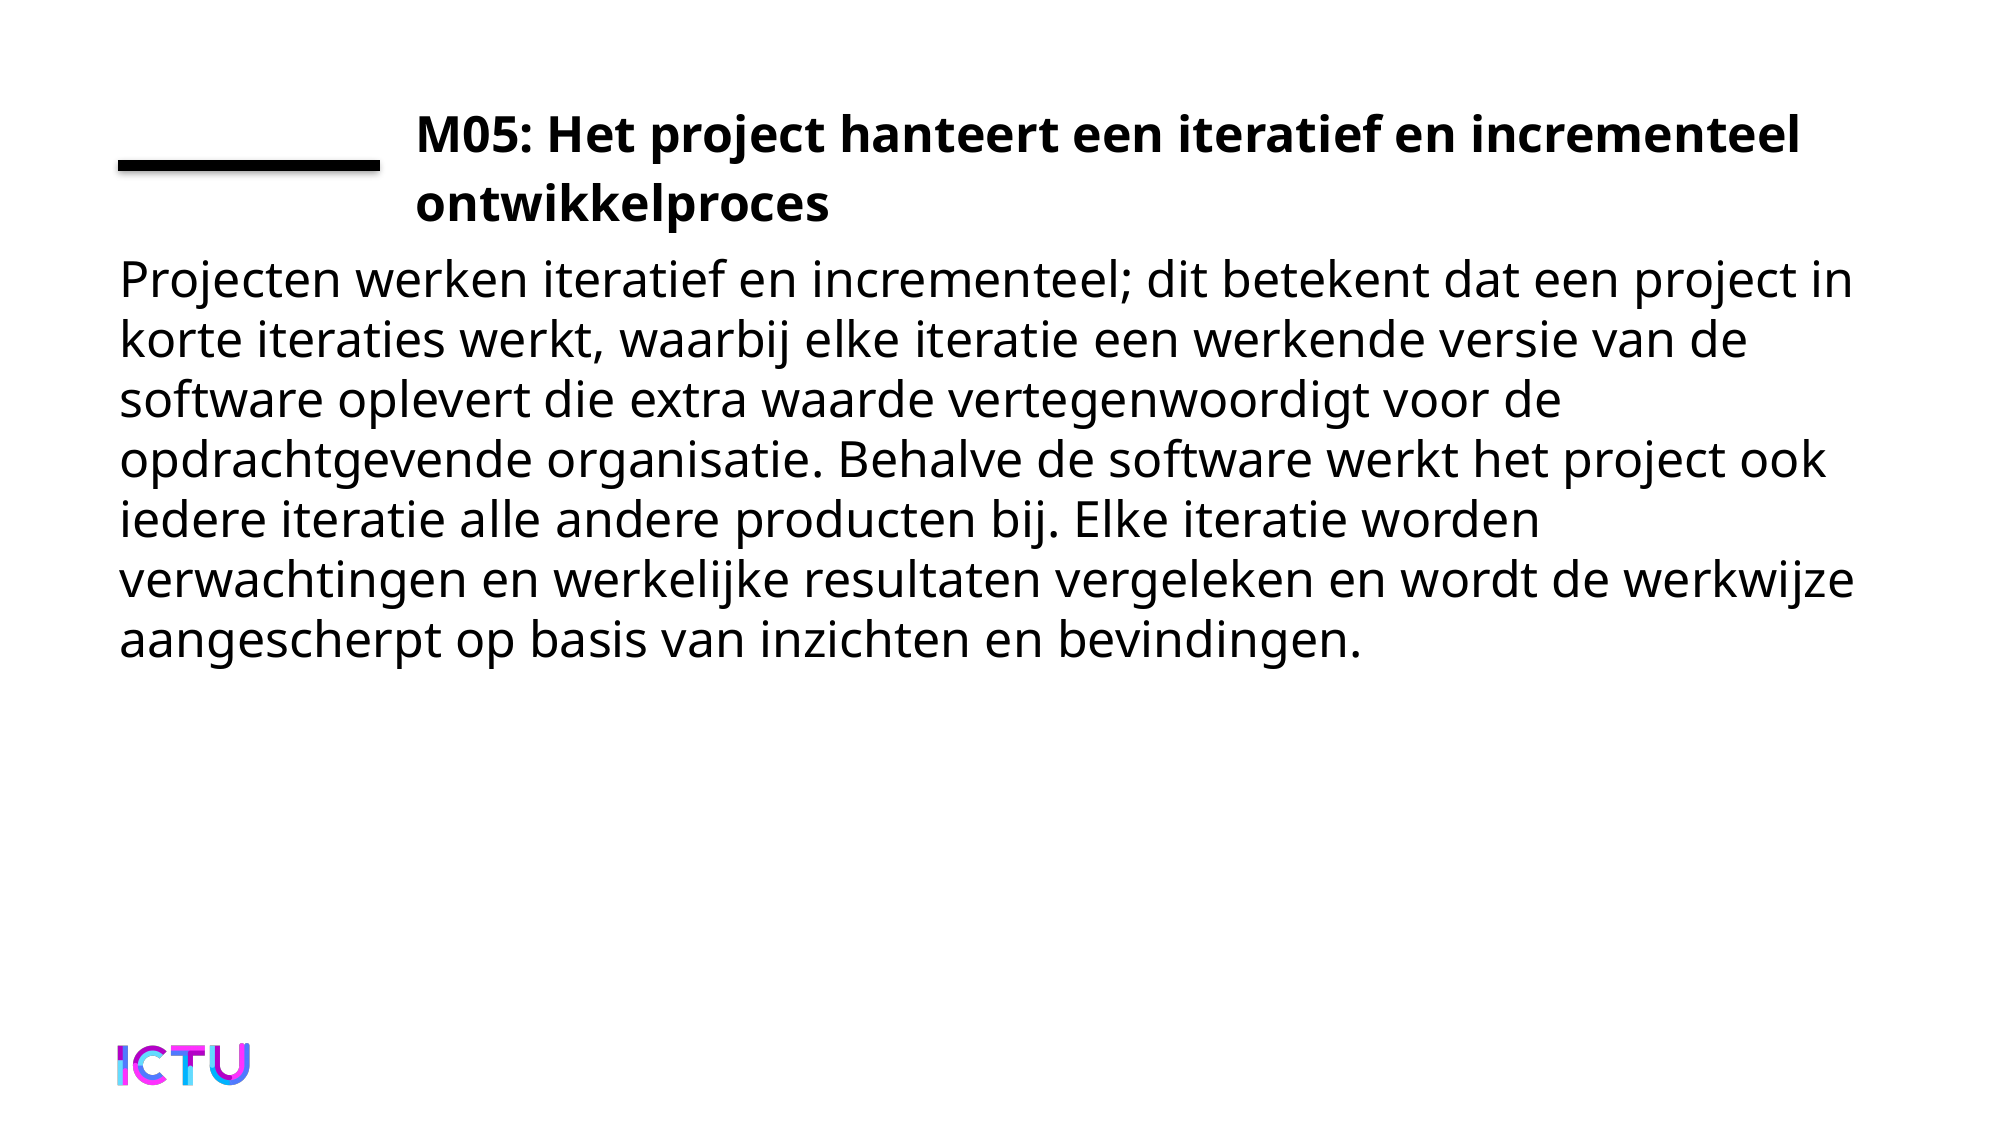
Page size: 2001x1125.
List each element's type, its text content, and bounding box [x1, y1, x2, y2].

title M05: Het project hanteert een iteratief en incrementeel ontwikkelproces [415, 94, 1916, 212]
text_box Projecten werken iteratief en incrementeel; dit betekent dat een project in korte iteraties werkt, waarbij elke iteratie een werkende versie van de software oplevert die extra waarde vertegenwoordigt voor de opdrachtgevende organisatie. Behalve de software werkt het project ook iedere iteratie alle andere producten bij. Elke iteratie worden verwachtingen en werkelijke resultaten vergeleken en wordt de werkwijze aangescherpt op basis van inzichten en bevindingen. [104, 239, 1905, 675]
picture [78, 1006, 289, 1125]
